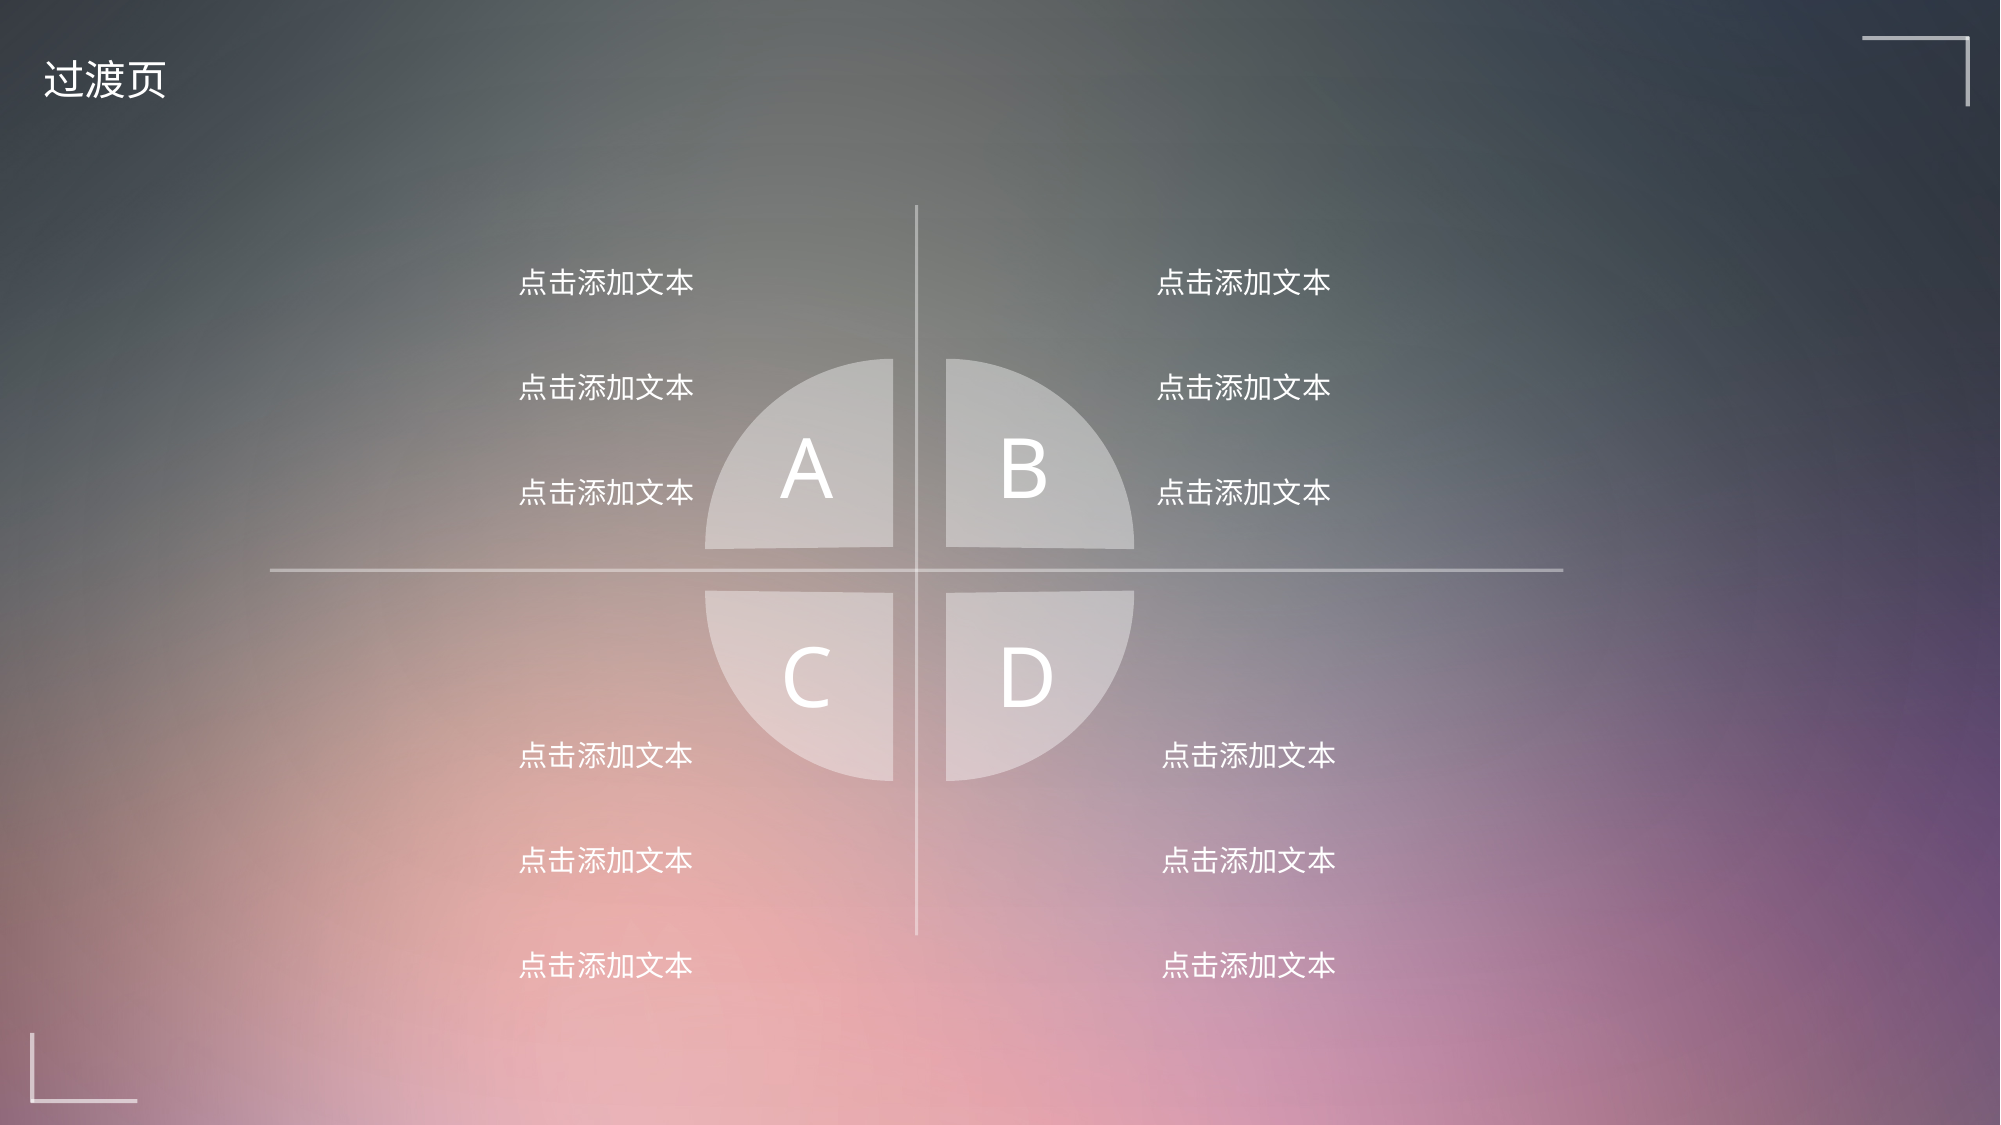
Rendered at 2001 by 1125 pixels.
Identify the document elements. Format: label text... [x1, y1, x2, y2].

text_box 点击添加文本 点击添加文本 点击添加文本 [333, 239, 710, 517]
picture [0, 0, 2000, 1125]
text_box 点击添加文本 点击添加文本 点击添加文本 [1141, 239, 1610, 517]
text_box [915, 782, 919, 936]
text_box 点击添加文本 点击添加文本 点击添加文本 [1146, 712, 1615, 990]
text_box [915, 205, 919, 358]
text_box 点击添加文本 点击添加文本 点击添加文本 [240, 712, 709, 990]
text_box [705, 358, 1135, 782]
text_box 过渡页 [28, 46, 184, 112]
